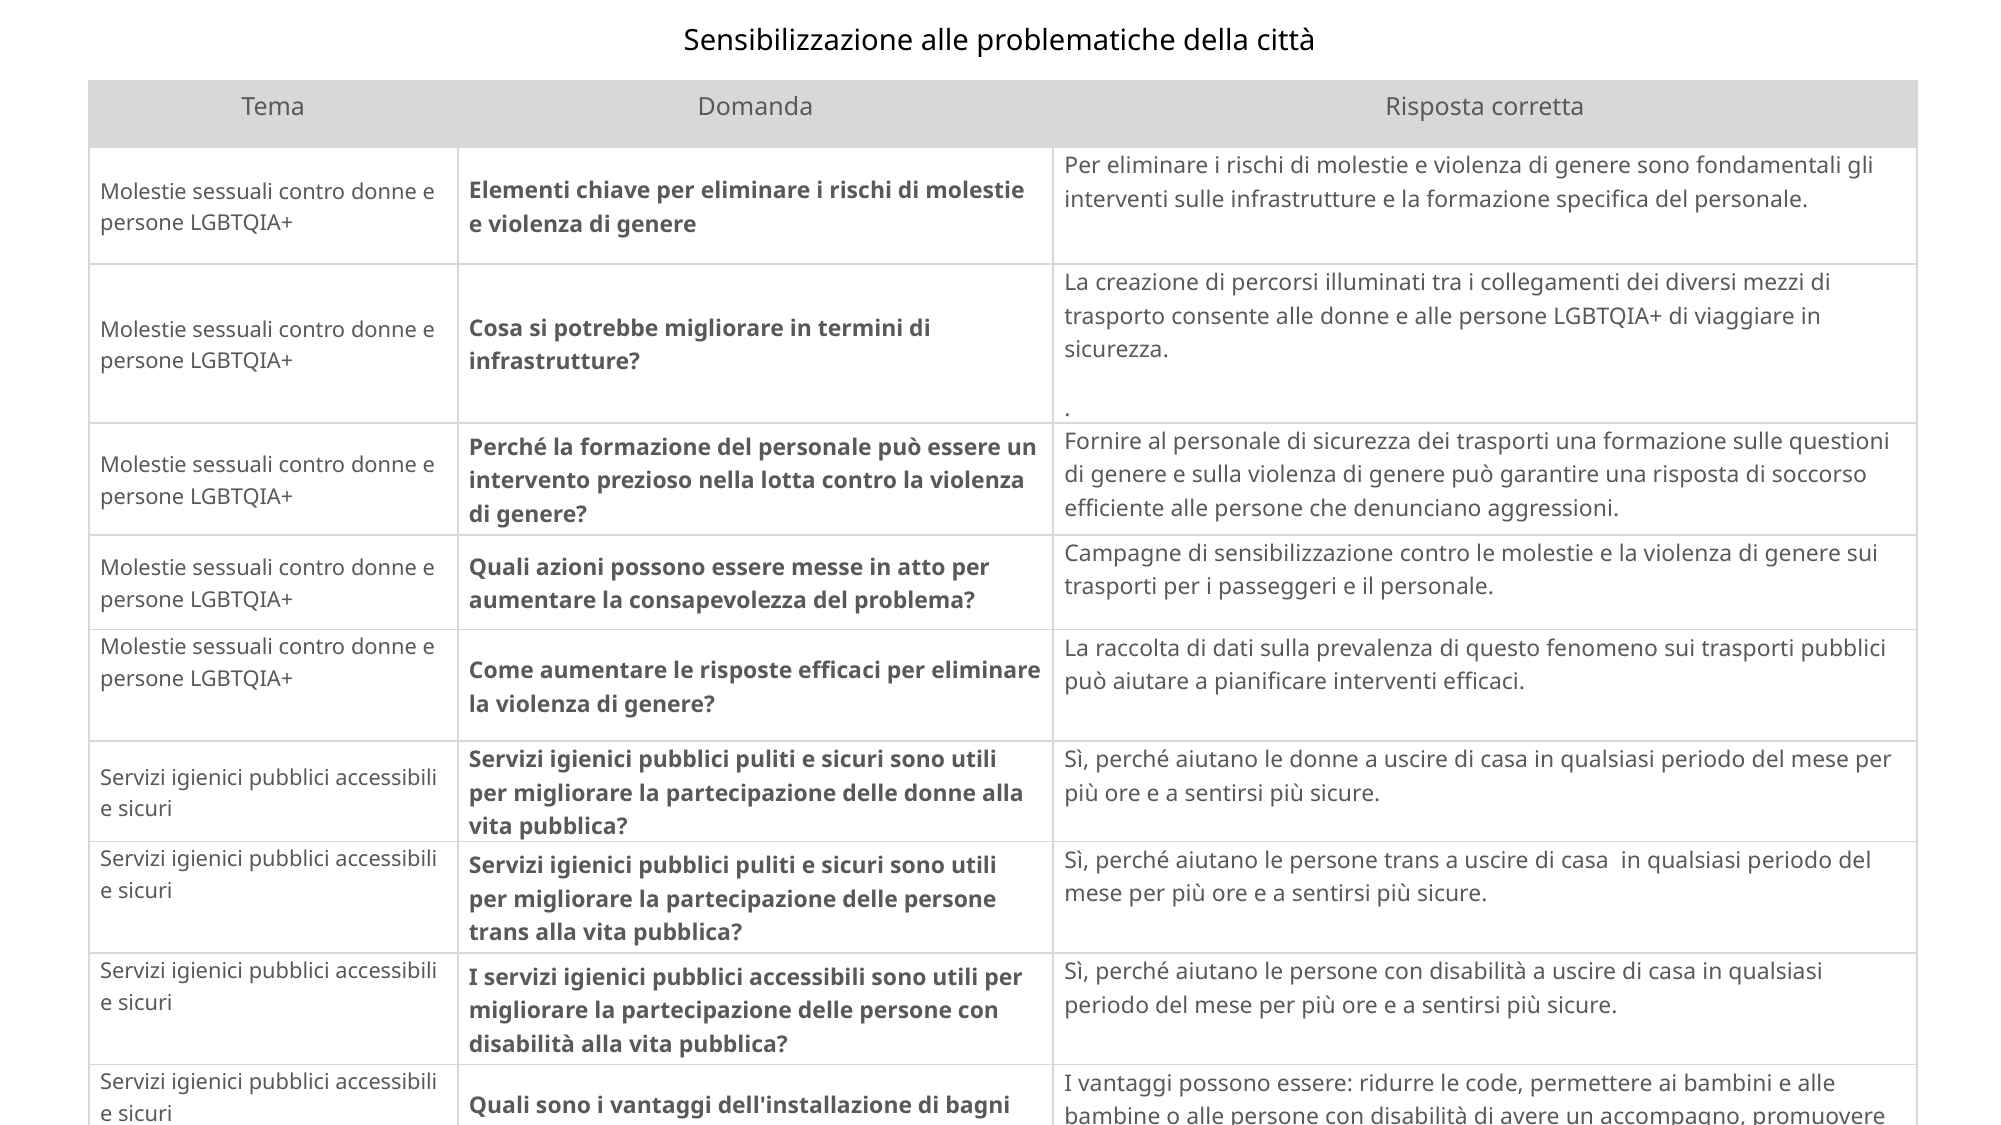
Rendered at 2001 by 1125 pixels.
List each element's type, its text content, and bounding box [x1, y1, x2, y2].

table_cell Sì, perché aiutano le persone con disabilità a uscire di casa in qualsiasi periodo del mese per più ore e a sentirsi più sicure. [1054, 954, 1916, 1064]
table_cell Servizi igienici pubblici accessibili e sicuri [90, 842, 457, 952]
table_cell Servizi igienici pubblici accessibili e sicuri [90, 1065, 457, 1125]
table_cell Perché la formazione del personale può essere un intervento prezioso nella lotta contro la violenza di genere? [459, 424, 1052, 534]
table_cell La creazione di percorsi illuminati tra i collegamenti dei diversi mezzi di trasporto consente alle donne e alle persone LGBTQIA+ di viaggiare in sicurezza. . [1054, 265, 1916, 422]
table_header Domanda [459, 82, 1052, 146]
table_cell Servizi igienici pubblici accessibili e sicuri [90, 742, 457, 841]
table_cell Servizi igienici pubblici puliti e sicuri sono utili per migliorare la partecipazione delle donne alla vita pubblica? [459, 742, 1052, 841]
table_cell La raccolta di dati sulla prevalenza di questo fenomeno sui trasporti pubblici può aiutare a pianificare interventi efficaci. [1054, 630, 1916, 740]
table_cell Molestie sessuali contro donne e persone LGBTQIA+ [90, 536, 457, 629]
table_cell I vantaggi possono essere: ridurre le code, permettere ai bambini e alle bambine o alle persone con disabilità di avere un accompagno, promuovere l'equità, maggiore sostenibilità finanziaria per l’installazione [1054, 1065, 1916, 1125]
table_cell Per eliminare i rischi di molestie e violenza di genere sono fondamentali gli interventi sulle infrastrutture e la formazione specifica del personale. [1054, 148, 1916, 263]
table_cell Servizi igienici pubblici accessibili e sicuri [90, 954, 457, 1064]
table_cell Fornire al personale di sicurezza dei trasporti una formazione sulle questioni di genere e sulla violenza di genere può garantire una risposta di soccorso efficiente alle persone che denunciano aggressioni. [1054, 424, 1916, 534]
table_header Tema [90, 82, 457, 146]
table_cell Quali sono i vantaggi dell'installazione di bagni pubblici neutri dal punto di vista del genere? [459, 1065, 1052, 1125]
table_cell Molestie sessuali contro donne e persone LGBTQIA+ [90, 424, 457, 534]
table_cell Molestie sessuali contro donne e persone LGBTQIA+ [90, 630, 457, 740]
table_cell Quali azioni possono essere messe in atto per aumentare la consapevolezza del problema? [459, 536, 1052, 629]
table_cell Come aumentare le risposte efficaci per eliminare la violenza di genere? [459, 630, 1052, 740]
text_box Sensibilizzazione alle problematiche della città [500, 13, 1500, 64]
table_cell Sì, perché aiutano le donne a uscire di casa in qualsiasi periodo del mese per più ore e a sentirsi più sicure. [1054, 742, 1916, 841]
table_cell Sì, perché aiutano le persone trans a uscire di casa in qualsiasi periodo del mese per più ore e a sentirsi più sicure. [1054, 842, 1916, 952]
table_cell Servizi igienici pubblici puliti e sicuri sono utili per migliorare la partecipazione delle persone trans alla vita pubblica? [459, 842, 1052, 952]
table_cell Campagne di sensibilizzazione contro le molestie e la violenza di genere sui trasporti per i passeggeri e il personale. [1054, 536, 1916, 629]
table_cell Molestie sessuali contro donne e persone LGBTQIA+ [90, 265, 457, 422]
table_header Risposta corretta [1054, 82, 1916, 146]
table_cell Molestie sessuali contro donne e persone LGBTQIA+ [90, 148, 457, 263]
table_cell I servizi igienici pubblici accessibili sono utili per migliorare la partecipazione delle persone con disabilità alla vita pubblica? [459, 954, 1052, 1064]
table_cell Elementi chiave per eliminare i rischi di molestie e violenza di genere [459, 148, 1052, 263]
table_cell Cosa si potrebbe migliorare in termini di infrastrutture? [459, 265, 1052, 422]
